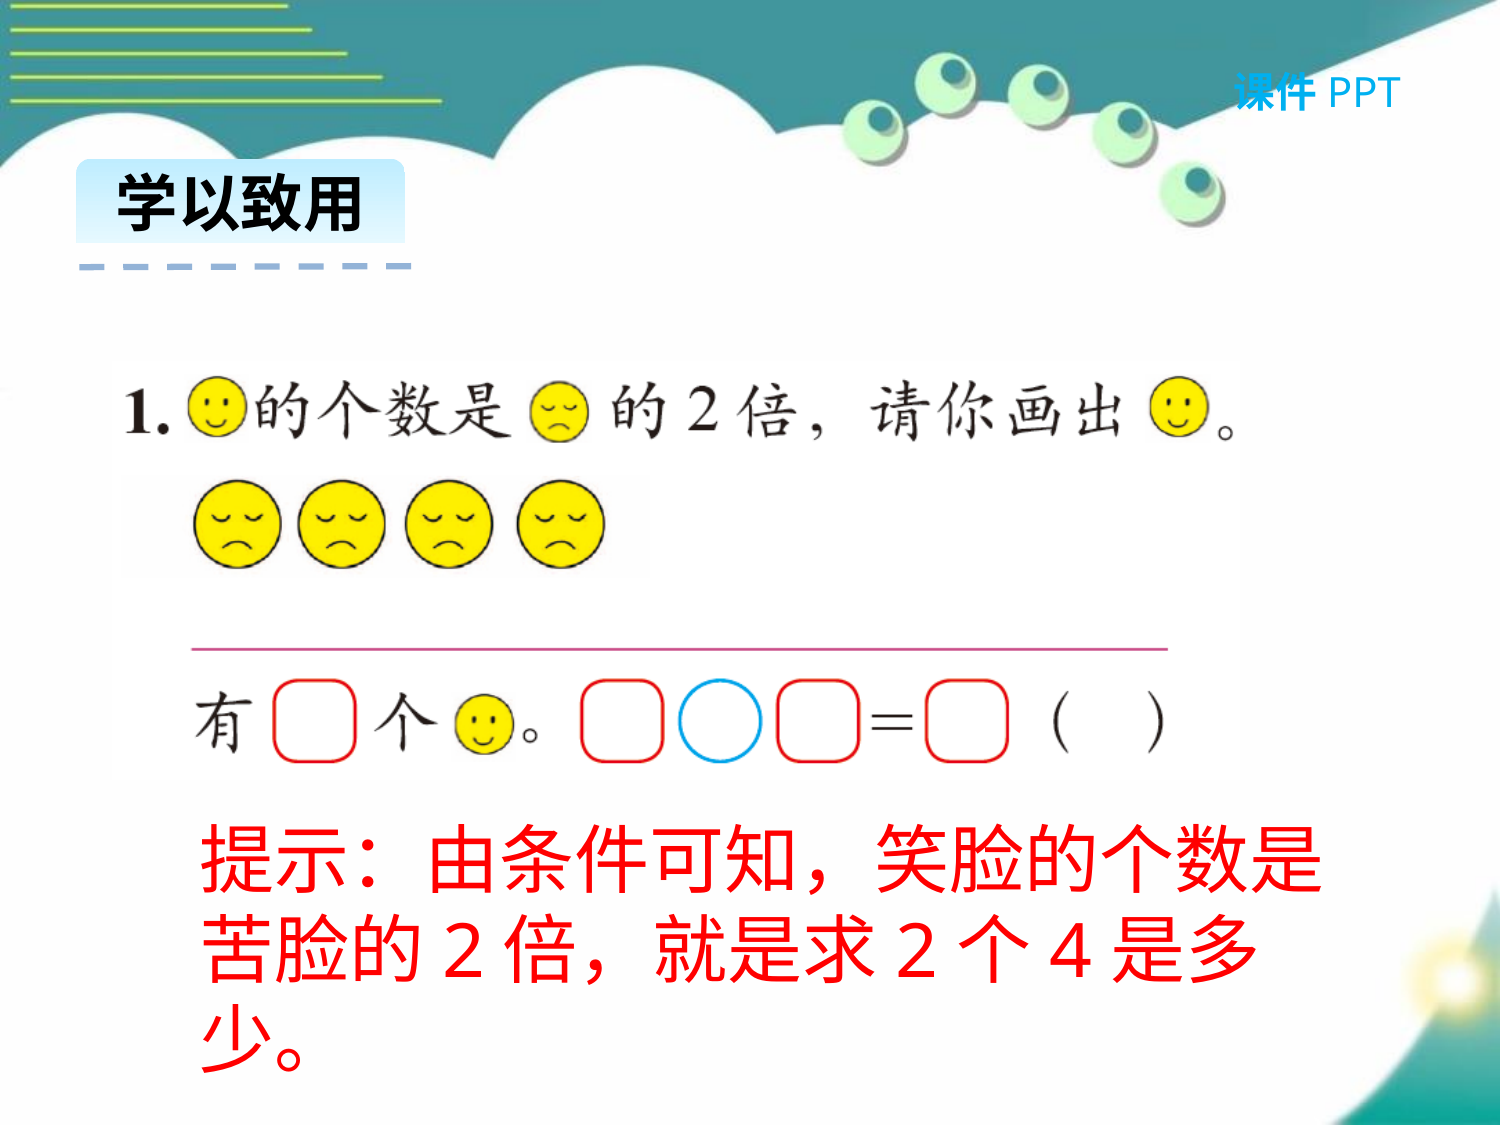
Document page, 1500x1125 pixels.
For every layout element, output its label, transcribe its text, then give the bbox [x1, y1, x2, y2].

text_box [76, 158, 420, 268]
picture [0, 0, 1500, 1125]
text_box 提示：由条件可知，笑脸的个数是苦脸的2倍，就是求2个4是多少。 [184, 804, 1404, 1090]
text_box 课件PPT [1218, 58, 1418, 124]
